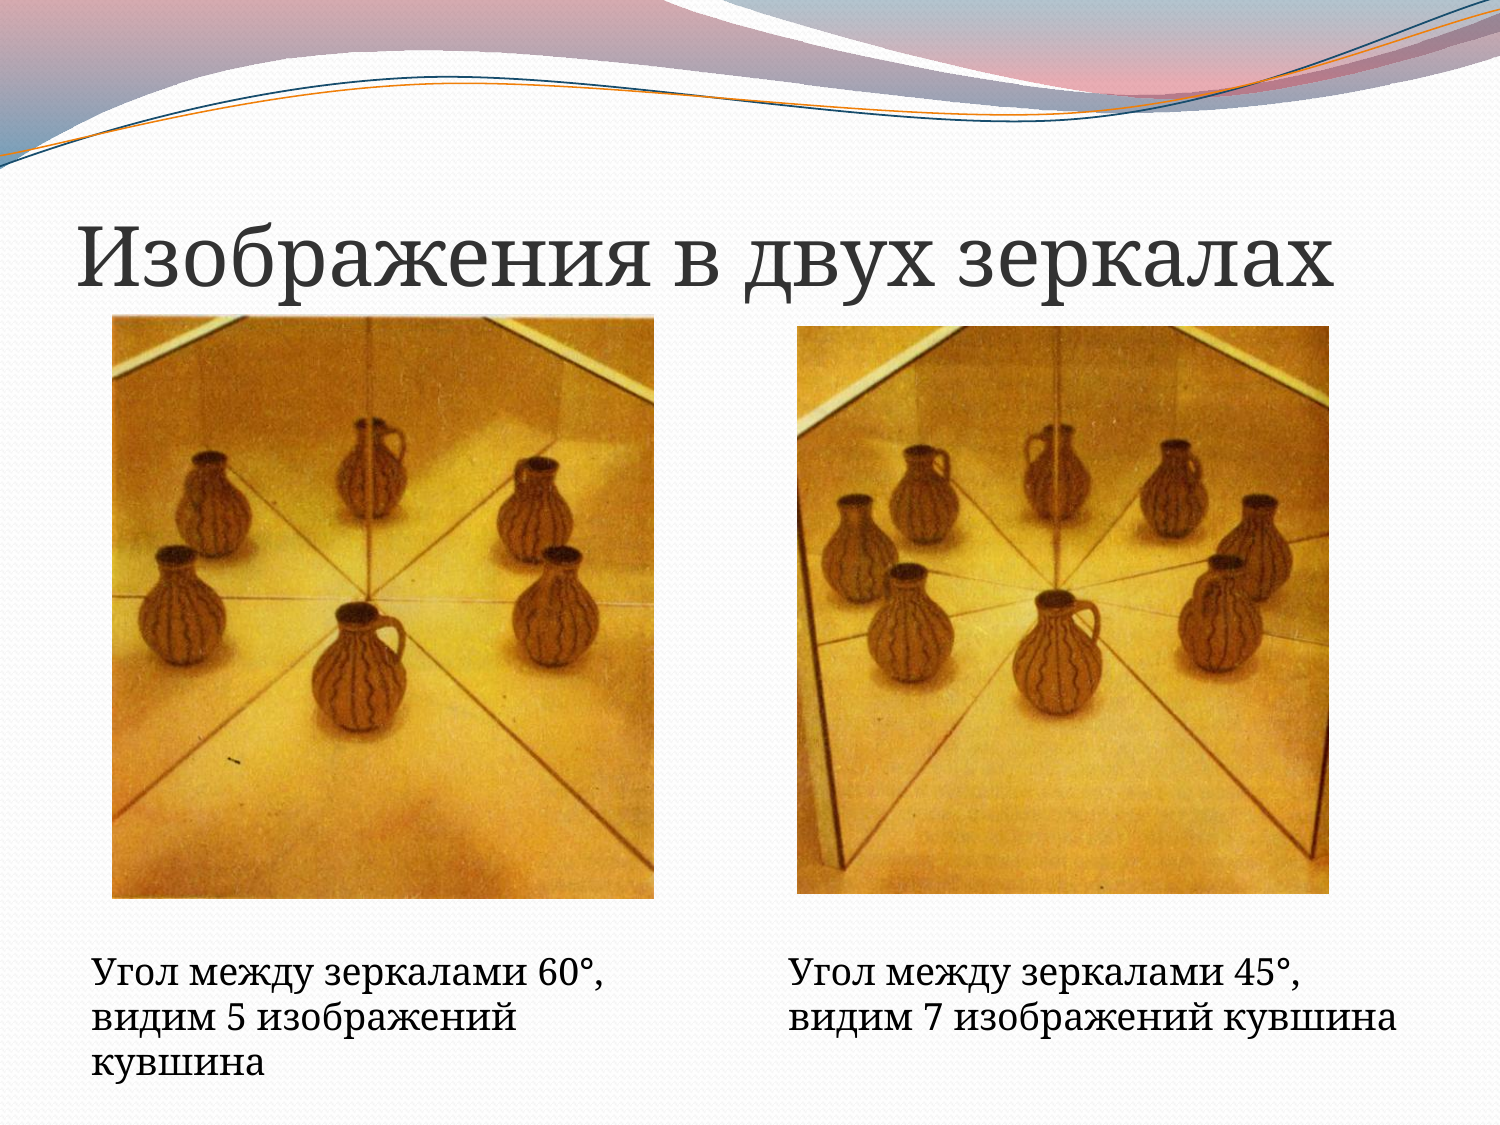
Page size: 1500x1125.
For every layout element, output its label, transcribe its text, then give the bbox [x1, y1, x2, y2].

title Изображения в двух зеркалах [75, 115, 1425, 303]
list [796, 325, 1329, 894]
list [111, 314, 655, 900]
text_box Угол между зеркалами 45°, видим 7 изображений кувшина [773, 940, 1424, 1046]
text_box Угол между зеркалами 60°, видим 5 изображений кувшина [76, 940, 715, 1091]
